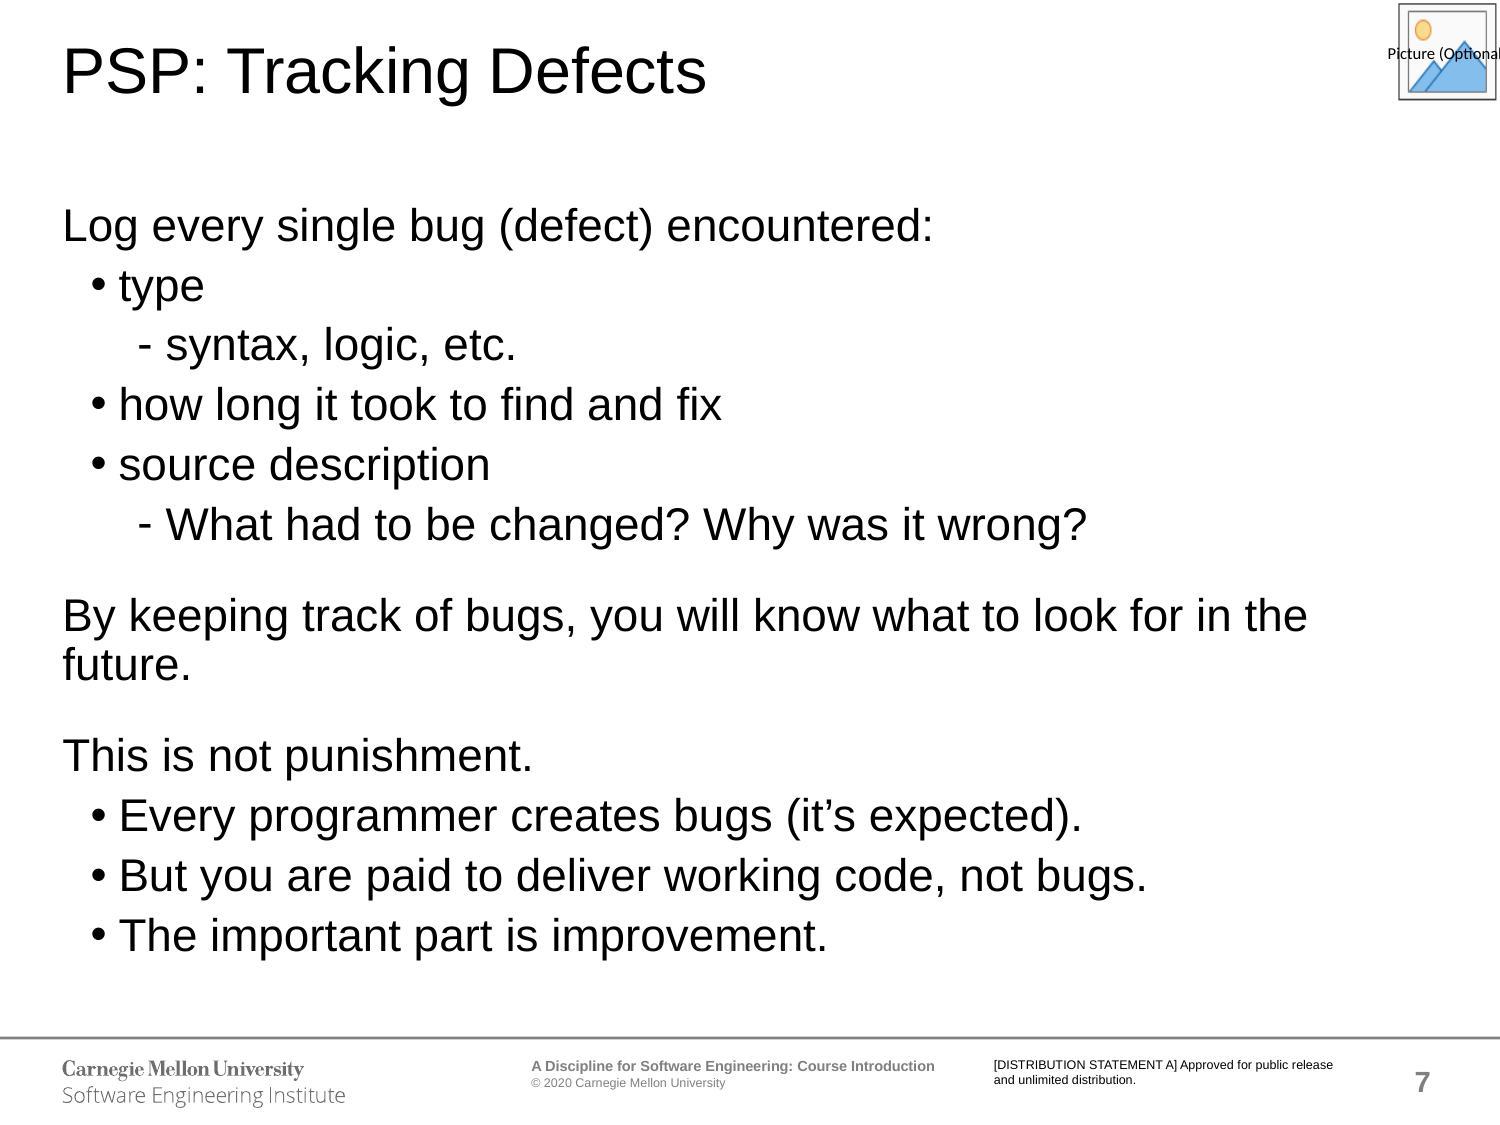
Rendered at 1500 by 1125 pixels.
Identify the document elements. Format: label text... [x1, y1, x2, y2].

list Log every single bug (defect) encountered: type syntax, logic, etc. how long it took to find and fix source description What had to be changed? Why was it wrong? By keeping track of bugs, you will know what to look for in the future. This is not punishment. Every programmer creates bugs (it’s expected). But you are paid to deliver working code, not bugs. The important part is improvement. [62, 201, 1431, 1000]
title PSP: Tracking Defects [62, 37, 1338, 182]
picture [1394, 0, 1500, 105]
